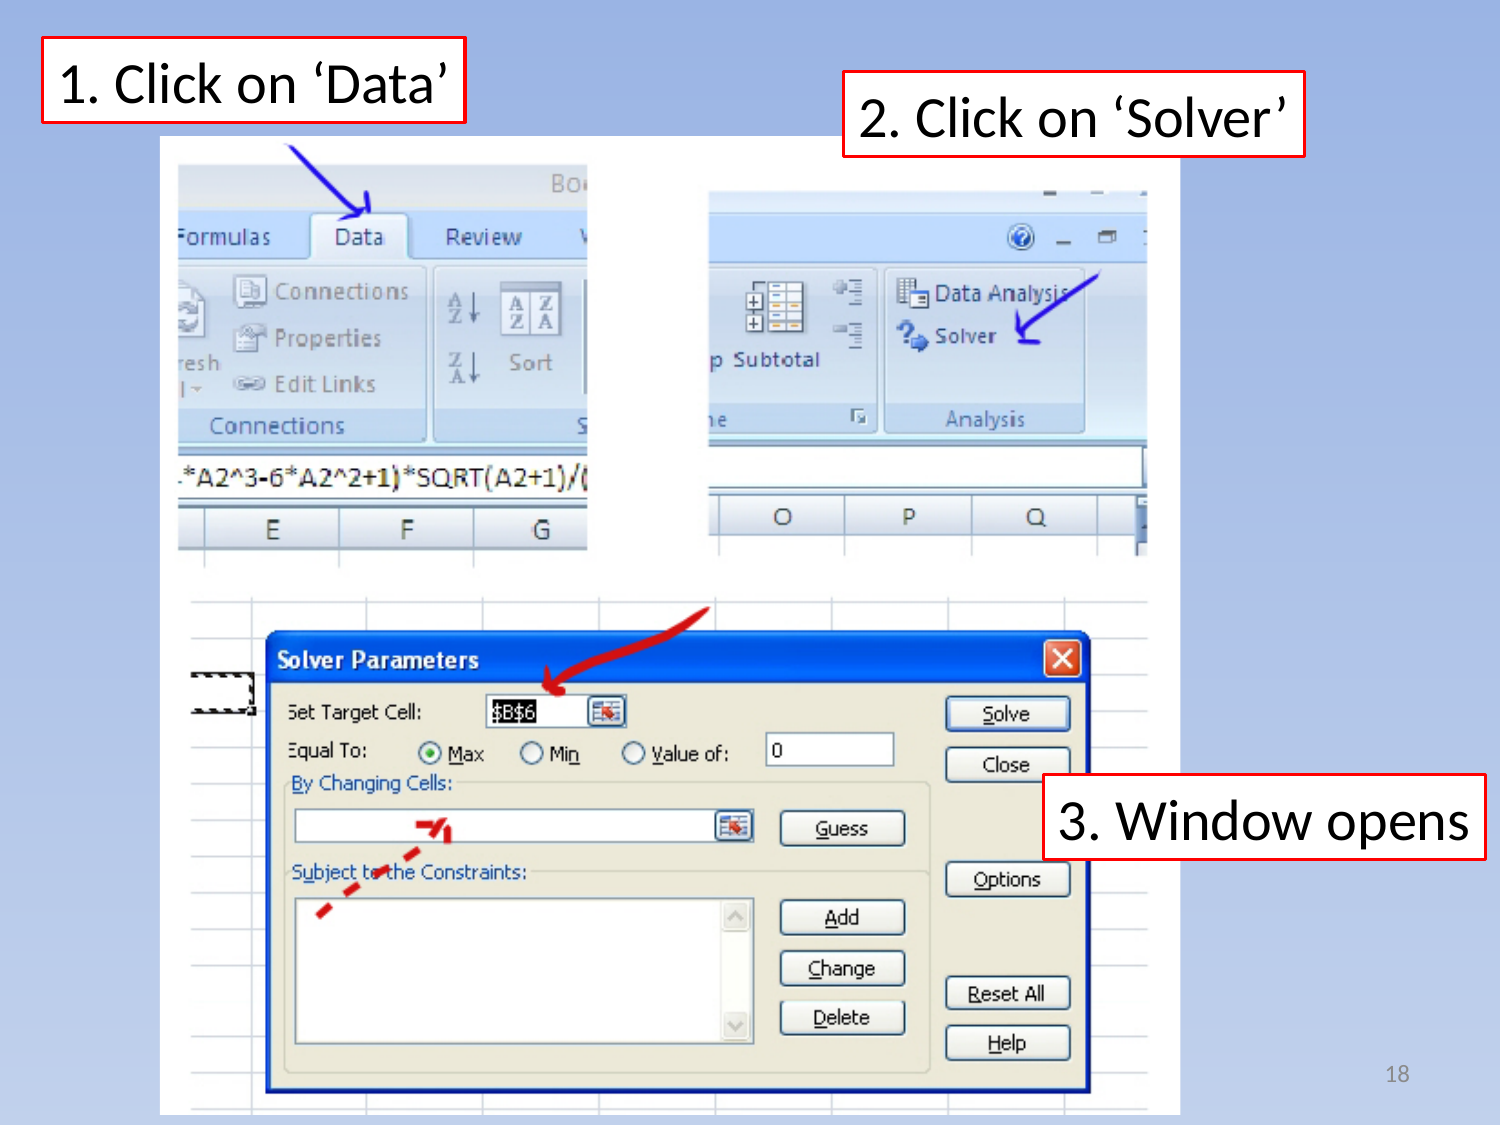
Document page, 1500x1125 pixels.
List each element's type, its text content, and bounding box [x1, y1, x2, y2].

text_box 2. Click on ‘Solver’ [843, 71, 1305, 157]
text_box 1. Click on ‘Data’ [42, 37, 466, 123]
text_box 3. Window opens [1186, 774, 1486, 860]
slide_number 18 [1186, 1042, 1425, 1103]
picture [159, 136, 1181, 1115]
